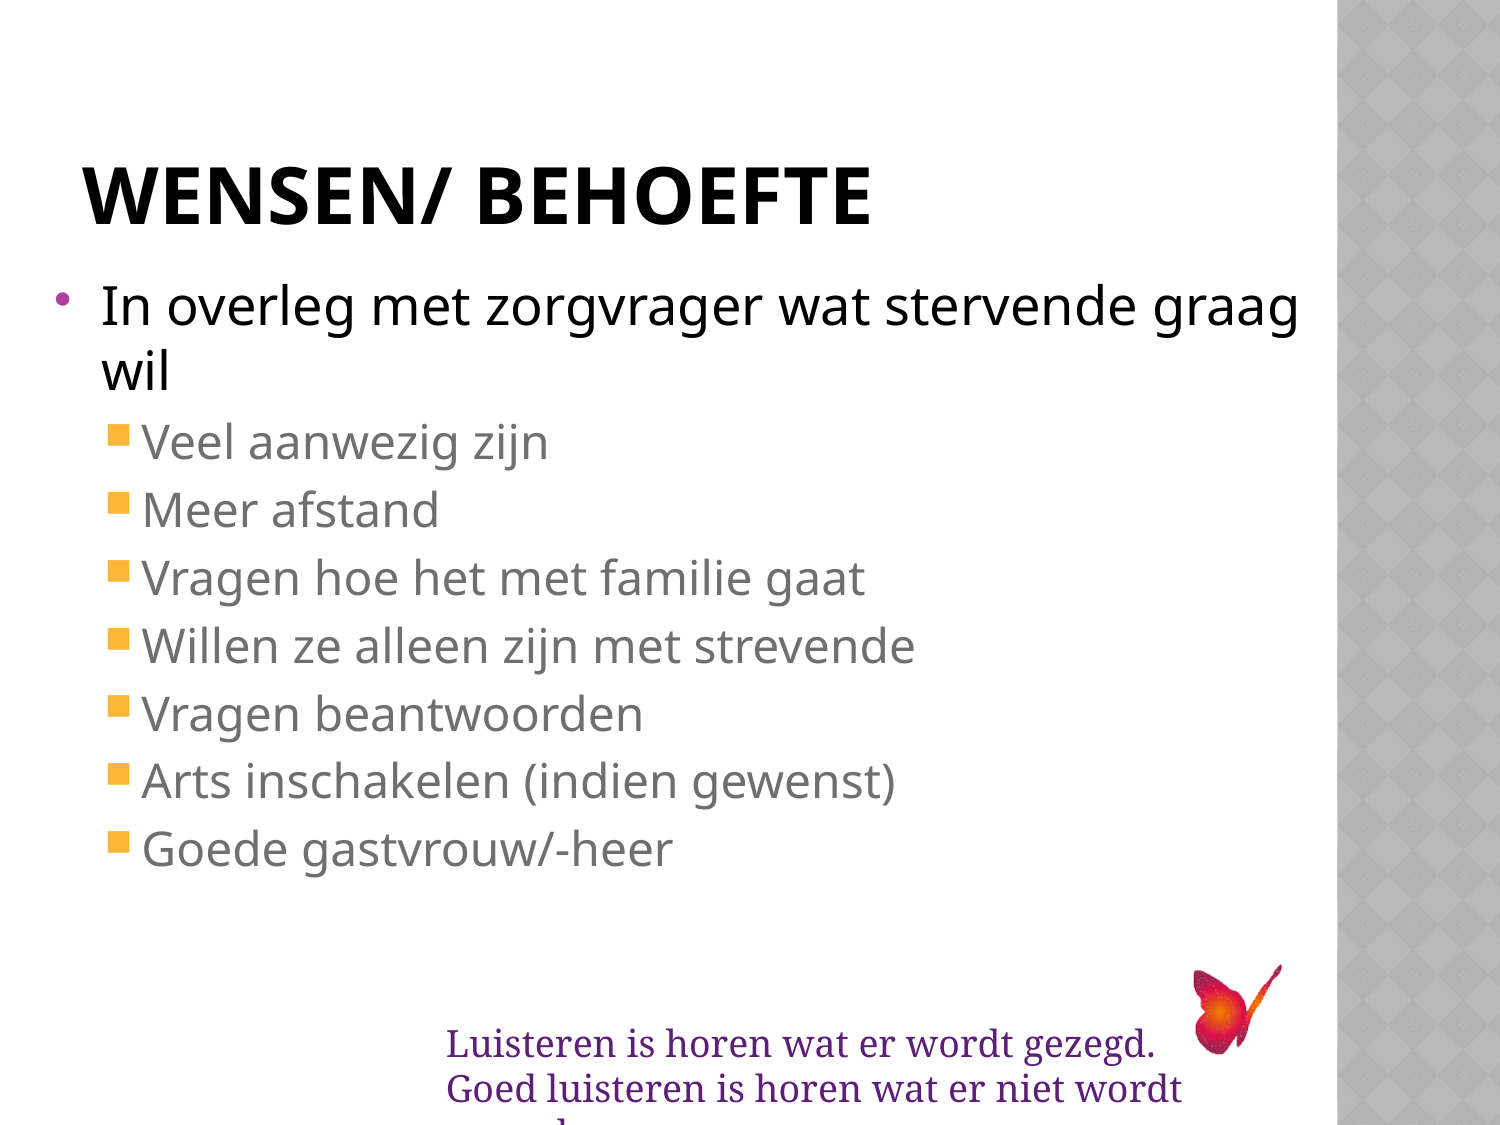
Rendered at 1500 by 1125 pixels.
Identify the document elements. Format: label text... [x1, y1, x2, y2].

list In overleg met zorgvrager wat stervende graag wil Veel aanwezig zijn Meer afstand Vragen hoe het met familie gaat Willen ze alleen zijn met strevende Vragen beantwoorden Arts inschakelen (indien gewenst) Goede gastvrouw/-heer [41, 264, 1366, 1059]
title Wensen/ behoefte [75, 52, 1263, 240]
picture [1168, 950, 1297, 1059]
text_box Luisteren is horen wat er wordt gezegd. Goed luisteren is horen wat er niet wordt gezegd..... [430, 1013, 1317, 1125]
